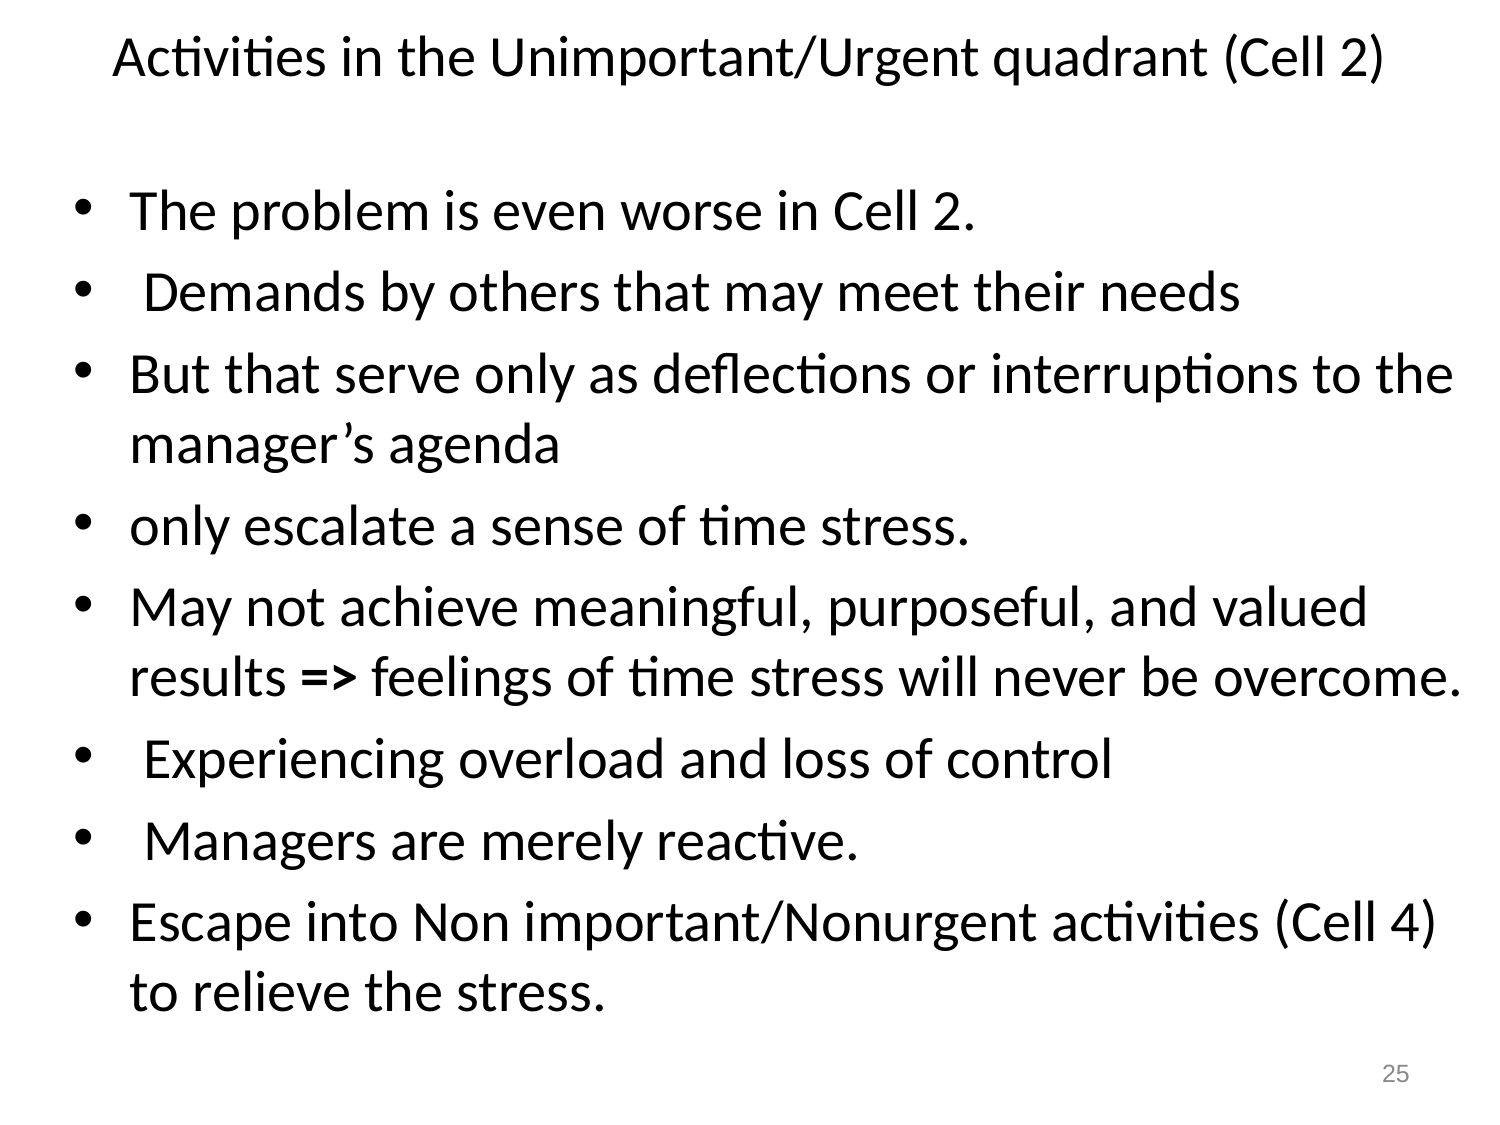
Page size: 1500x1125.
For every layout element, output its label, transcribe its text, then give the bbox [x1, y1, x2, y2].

slide_number 25 [1074, 1042, 1425, 1103]
list The problem is even worse in Cell 2. Demands by others that may meet their needs But that serve only as deflections or interruptions to the manager’s agenda only escalate a sense of time stress. May not achieve meaningful, purposeful, and valued results => feelings of time stress will never be overcome. Experiencing overload and loss of control Managers are merely reactive. Escape into Non important/Nonurgent activities (Cell 4) to relieve the stress. [58, 164, 1484, 1079]
title Activities in the Unimportant/Urgent quadrant (Cell 2) [75, 11, 1425, 96]
